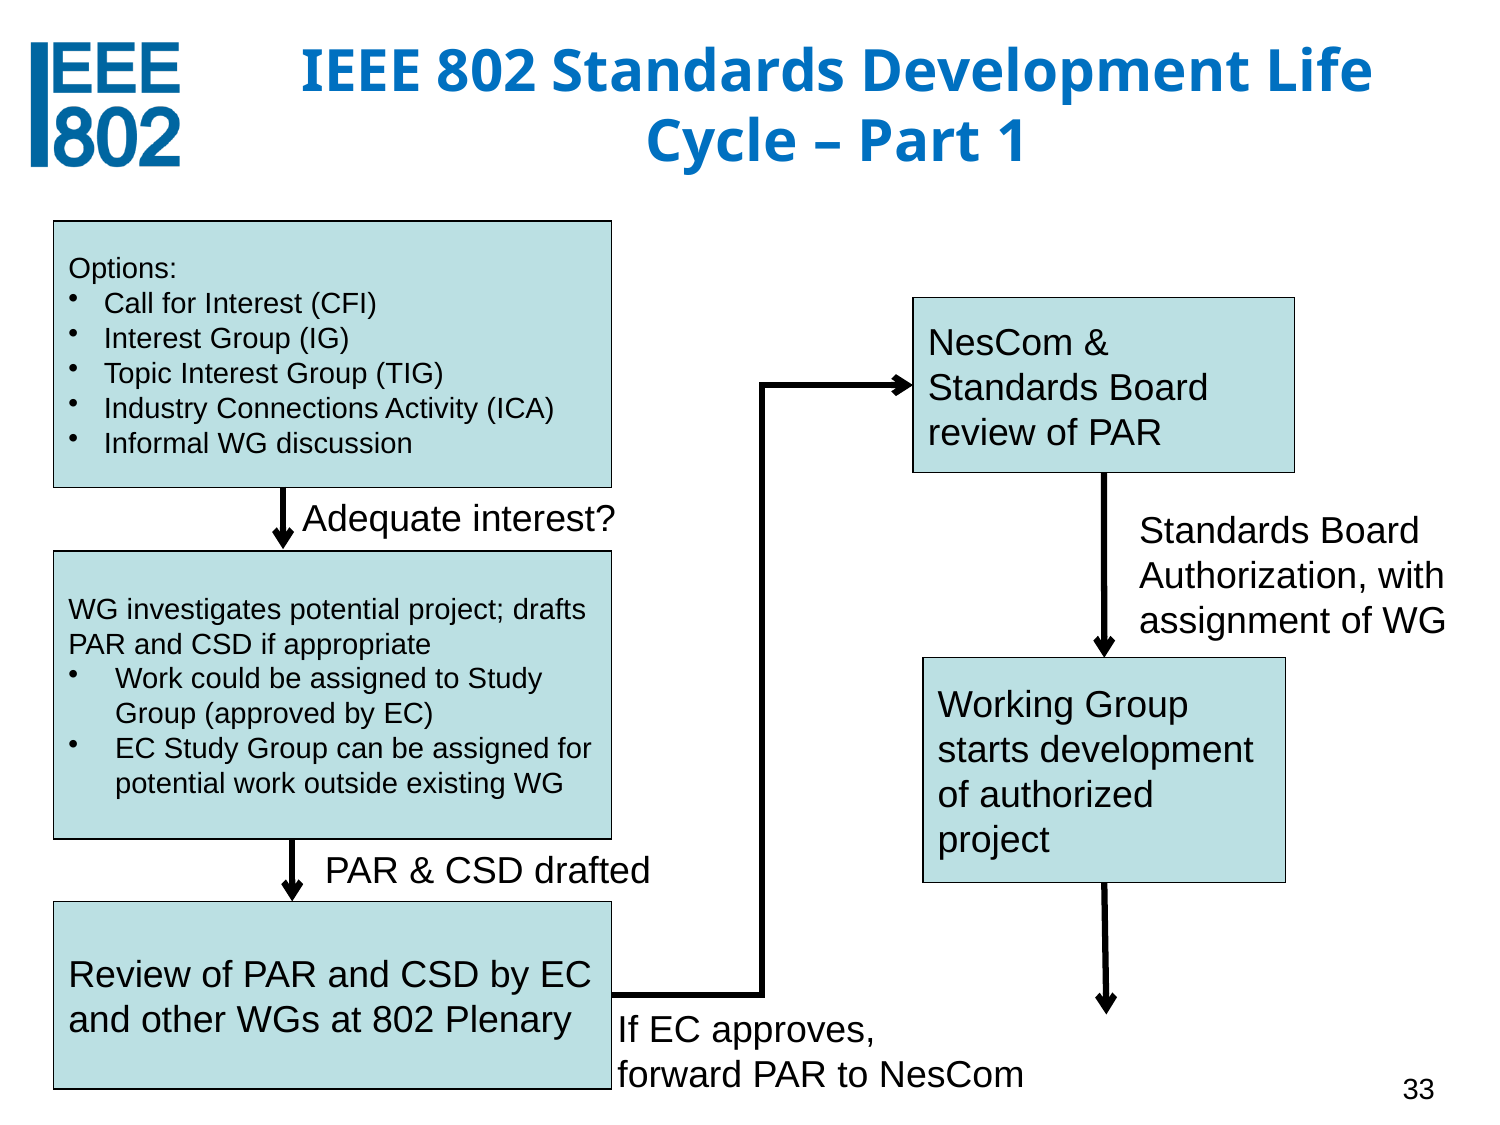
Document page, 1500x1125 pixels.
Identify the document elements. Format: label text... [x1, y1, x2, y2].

text_box Working Group starts development of authorized project [923, 657, 1286, 883]
text_box If EC approves, forward PAR to NesCom [602, 997, 1040, 1103]
title IEEE 802 Standards Development Life Cycle – Part 1 [237, 49, 1438, 174]
text_box Standards Board Authorization, with assignment of WG [1124, 498, 1463, 649]
text_box Adequate interest? [287, 486, 606, 547]
text_box [90, 32, 1459, 248]
slide_number 33 [1387, 1062, 1460, 1101]
picture [22, 21, 188, 188]
text_box NesCom & Standards Board review of PAR [913, 297, 1295, 473]
text_box Options: Call for Interest (CFI) Interest Group (IG) Topic Interest Group (TIG) Industry Connections Activity (ICA) Informal WG discussion [53, 220, 612, 488]
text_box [611, 384, 914, 996]
text_box Review of PAR and CSD by EC and other WGs at 802 Plenary [53, 901, 606, 1089]
text_box PAR & CSD drafted [310, 838, 606, 900]
text_box WG investigates potential project; drafts PAR and CSD if appropriate Work could be assigned to Study Group (approved by EC) EC Study Group can be assigned for potential work outside existing WG [53, 550, 606, 839]
